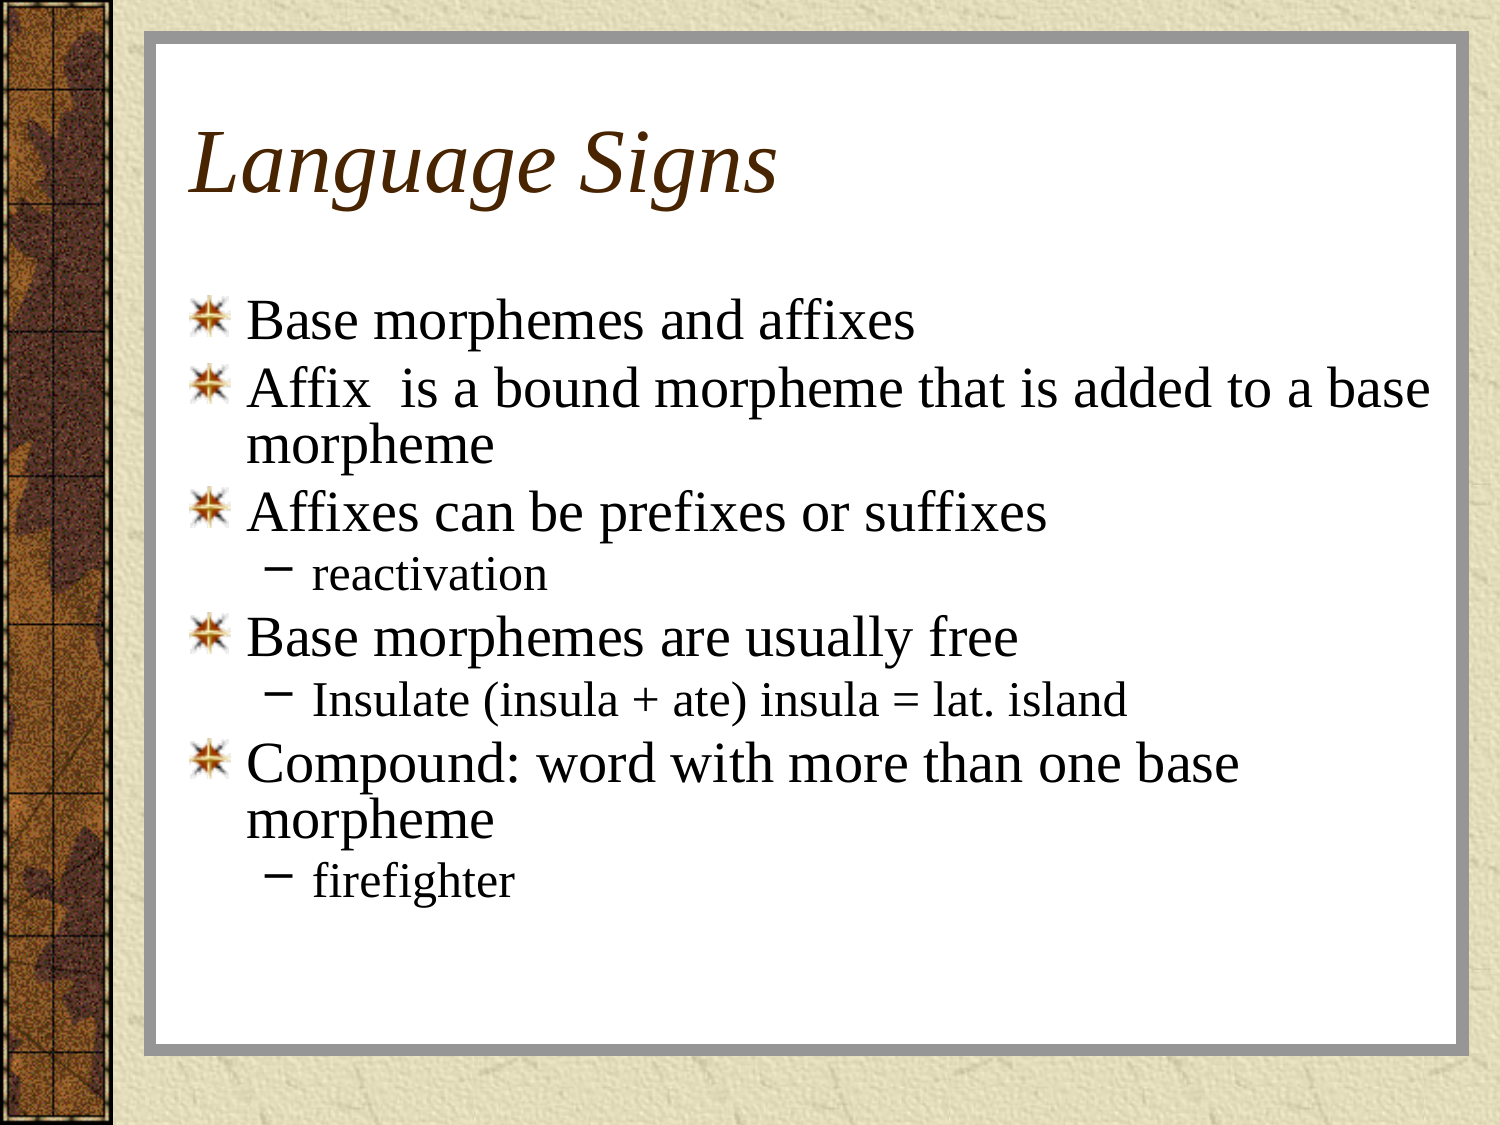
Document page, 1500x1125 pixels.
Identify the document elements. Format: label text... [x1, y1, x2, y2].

list Base morphemes and affixes Affix is a bound morpheme that is added to a base morpheme Affixes can be prefixes or suffixes reactivation Base morphemes are usually free Insulate (insula + ate) insula = lat. island Compound: word with more than one base morpheme firefighter [174, 287, 1450, 963]
title Language Signs [174, 62, 1450, 250]
picture [0, 0, 1500, 1125]
